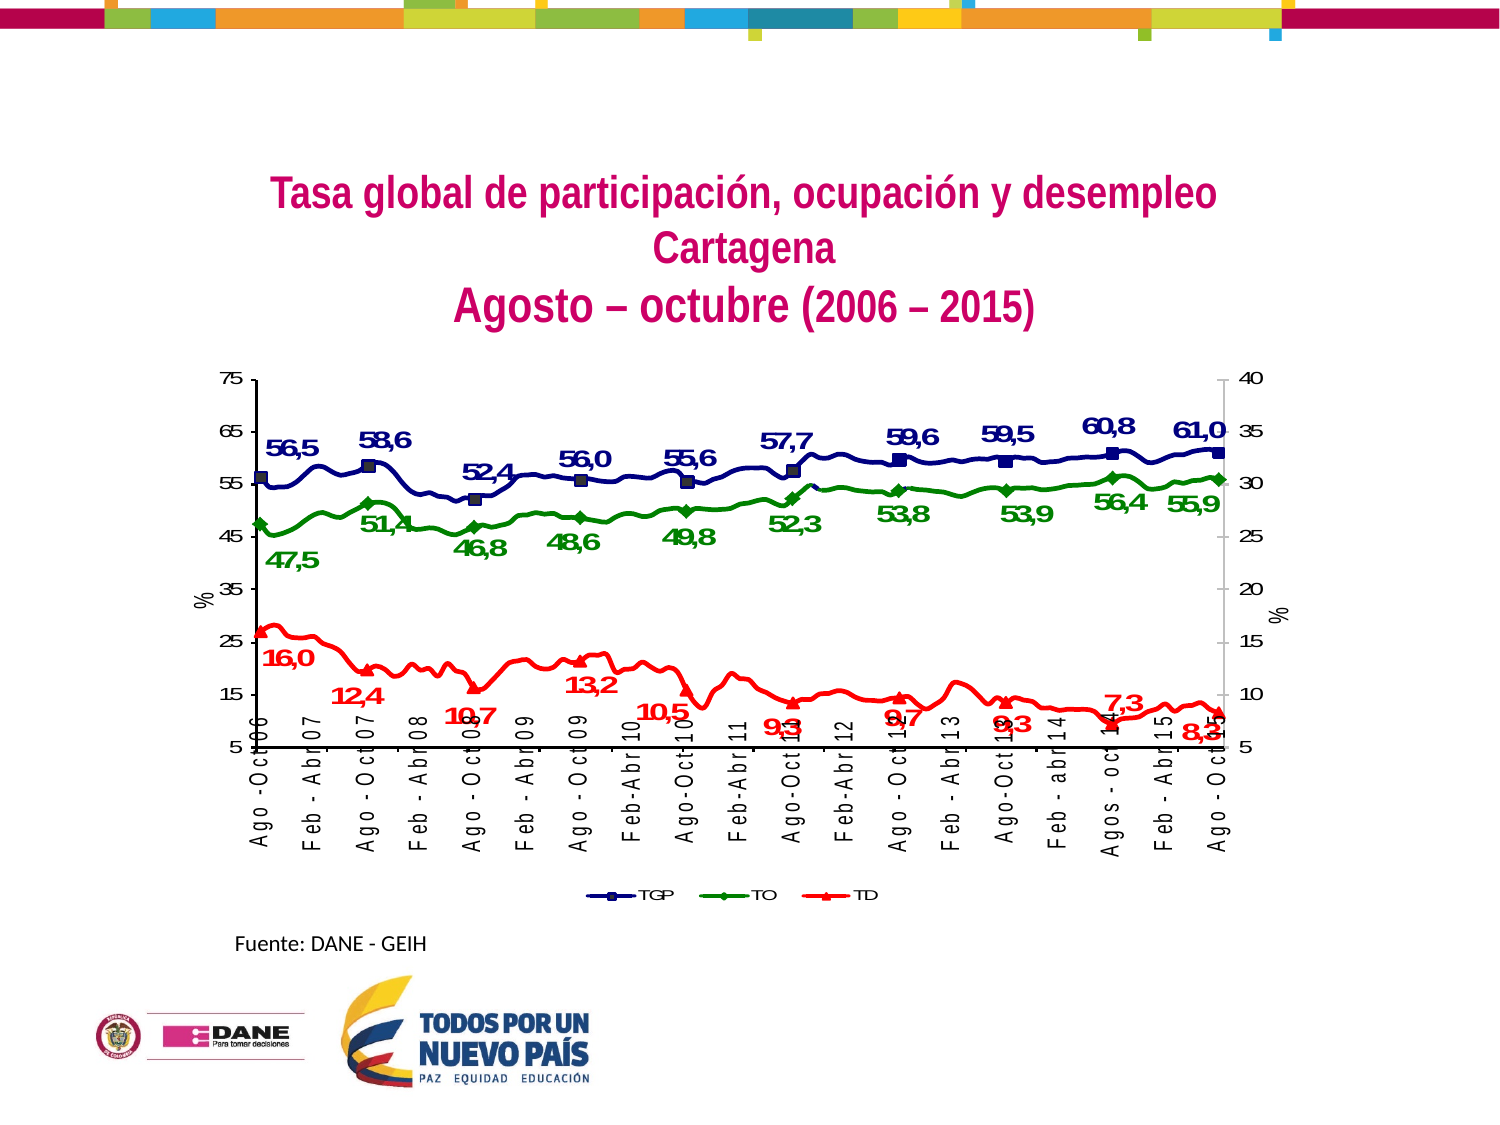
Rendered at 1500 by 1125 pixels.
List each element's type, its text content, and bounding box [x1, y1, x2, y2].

picture [182, 337, 1318, 922]
picture [0, 0, 1500, 41]
text_box Tasa global de participación, ocupación y desempleo Cartagena Agosto – octubre (2006 – 2015) [218, 155, 1270, 336]
text_box Fuente: DANE - GEIH [219, 930, 448, 964]
picture [52, 955, 632, 1118]
